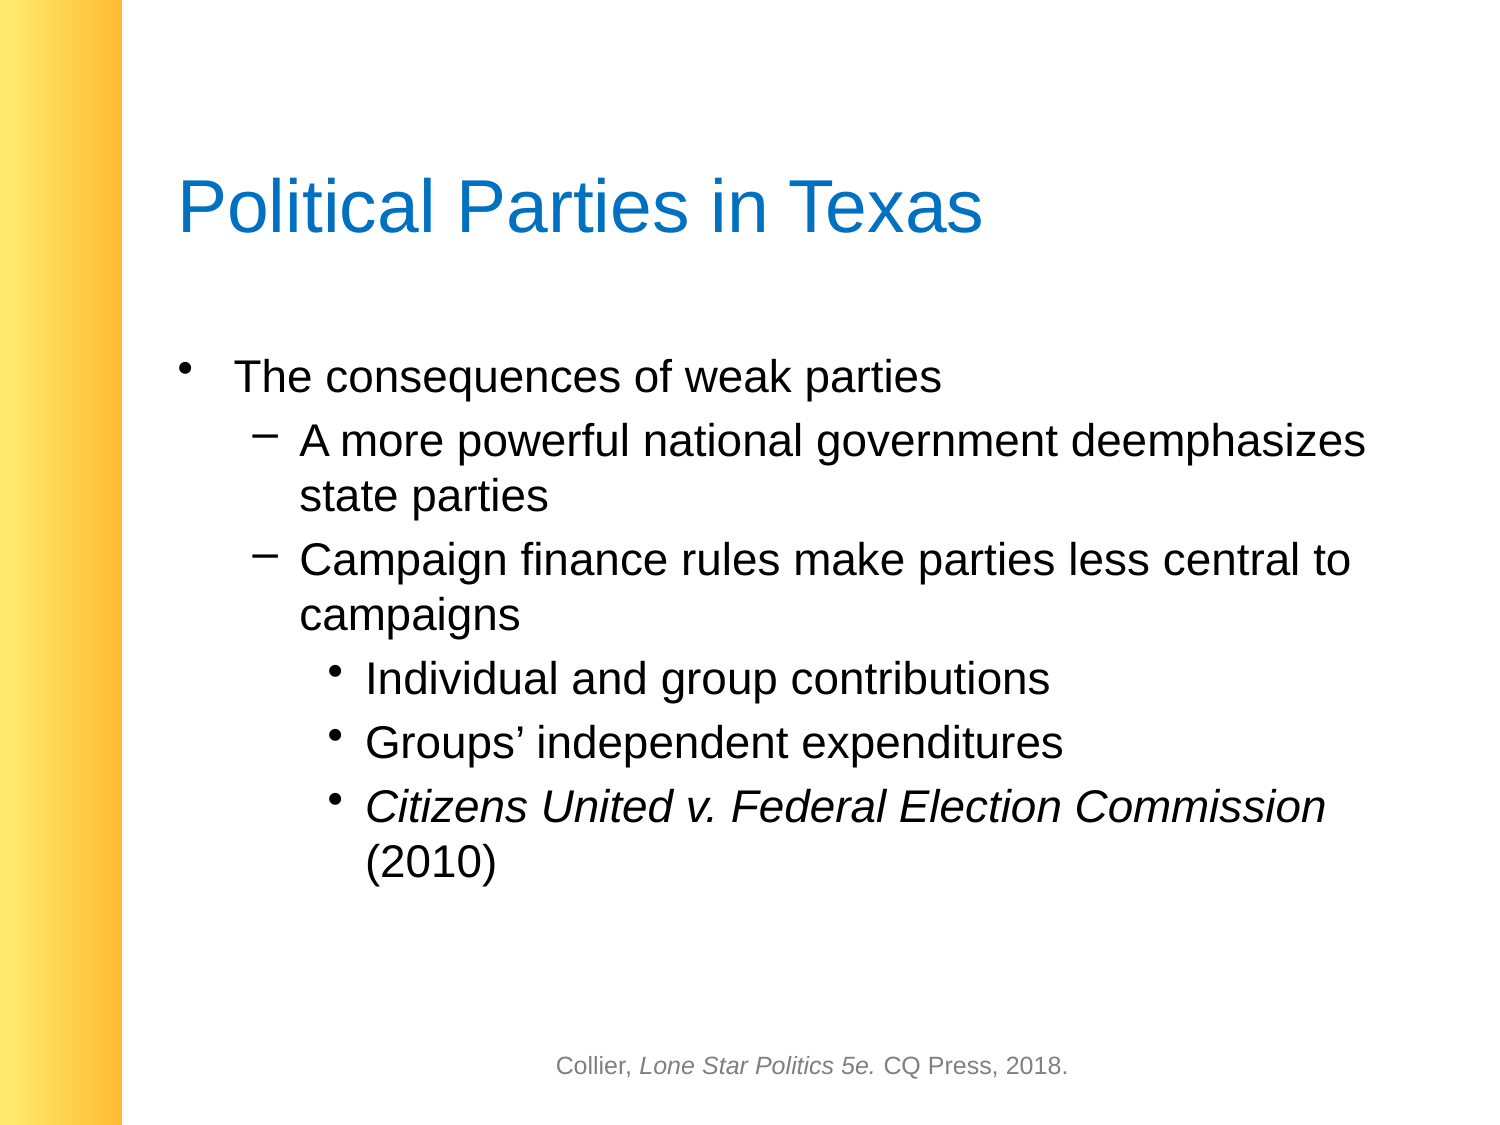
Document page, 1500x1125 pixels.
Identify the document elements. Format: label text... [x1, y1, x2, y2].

list The consequences of weak parties A more powerful national government deemphasizes state parties Campaign finance rules make parties less central to campaigns Individual and group contributions Groups’ independent expenditures Citizens United v. Federal Election Commission (2010) [162, 350, 1413, 1013]
title Political Parties in Texas [162, 149, 1450, 338]
picture [0, 0, 1500, 1125]
text_box Collier, Lone Star Politics 5e. CQ Press, 2018. [525, 1042, 1100, 1087]
